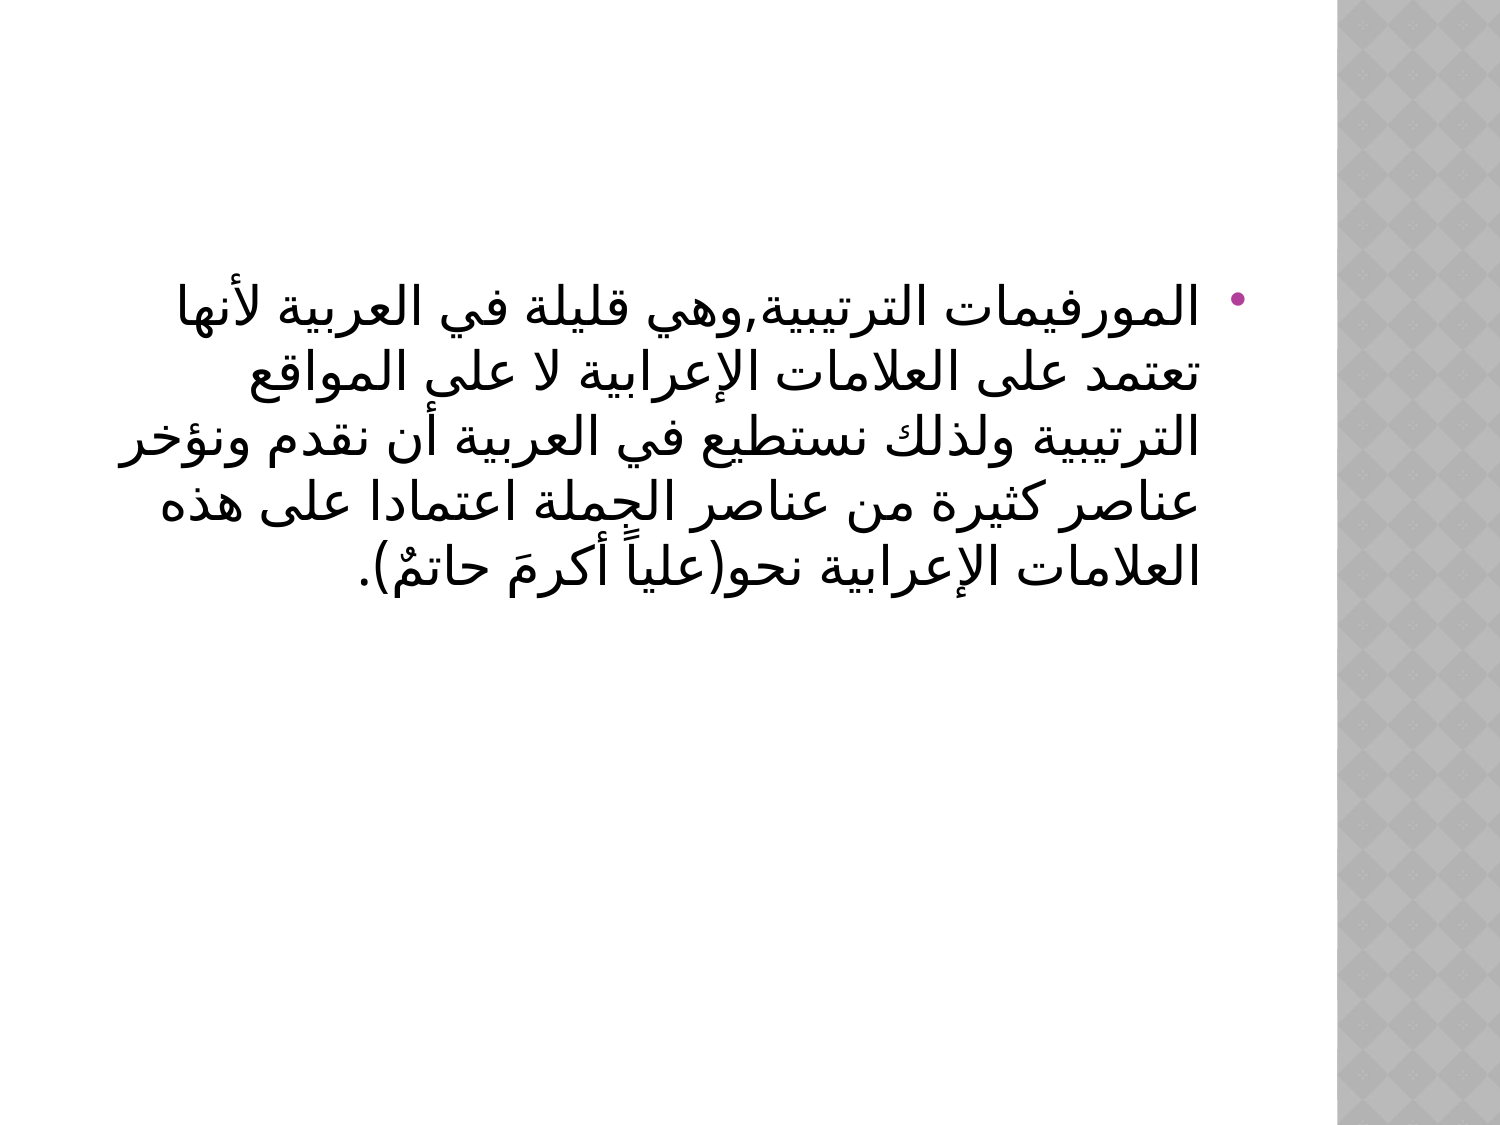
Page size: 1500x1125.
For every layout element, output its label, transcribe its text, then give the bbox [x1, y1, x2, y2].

list المورفيمات الترتيبية,وهي قليلة في العربية لأنها تعتمد على العلامات الإعرابية لا على المواقع الترتيبية ولذلك نستطيع في العربية أن نقدم ونؤخر عناصر كثيرة من عناصر الجملة اعتمادا على هذه العلامات الإعرابية نحو(علياً أكرمَ حاتمٌ). [75, 264, 1263, 1059]
